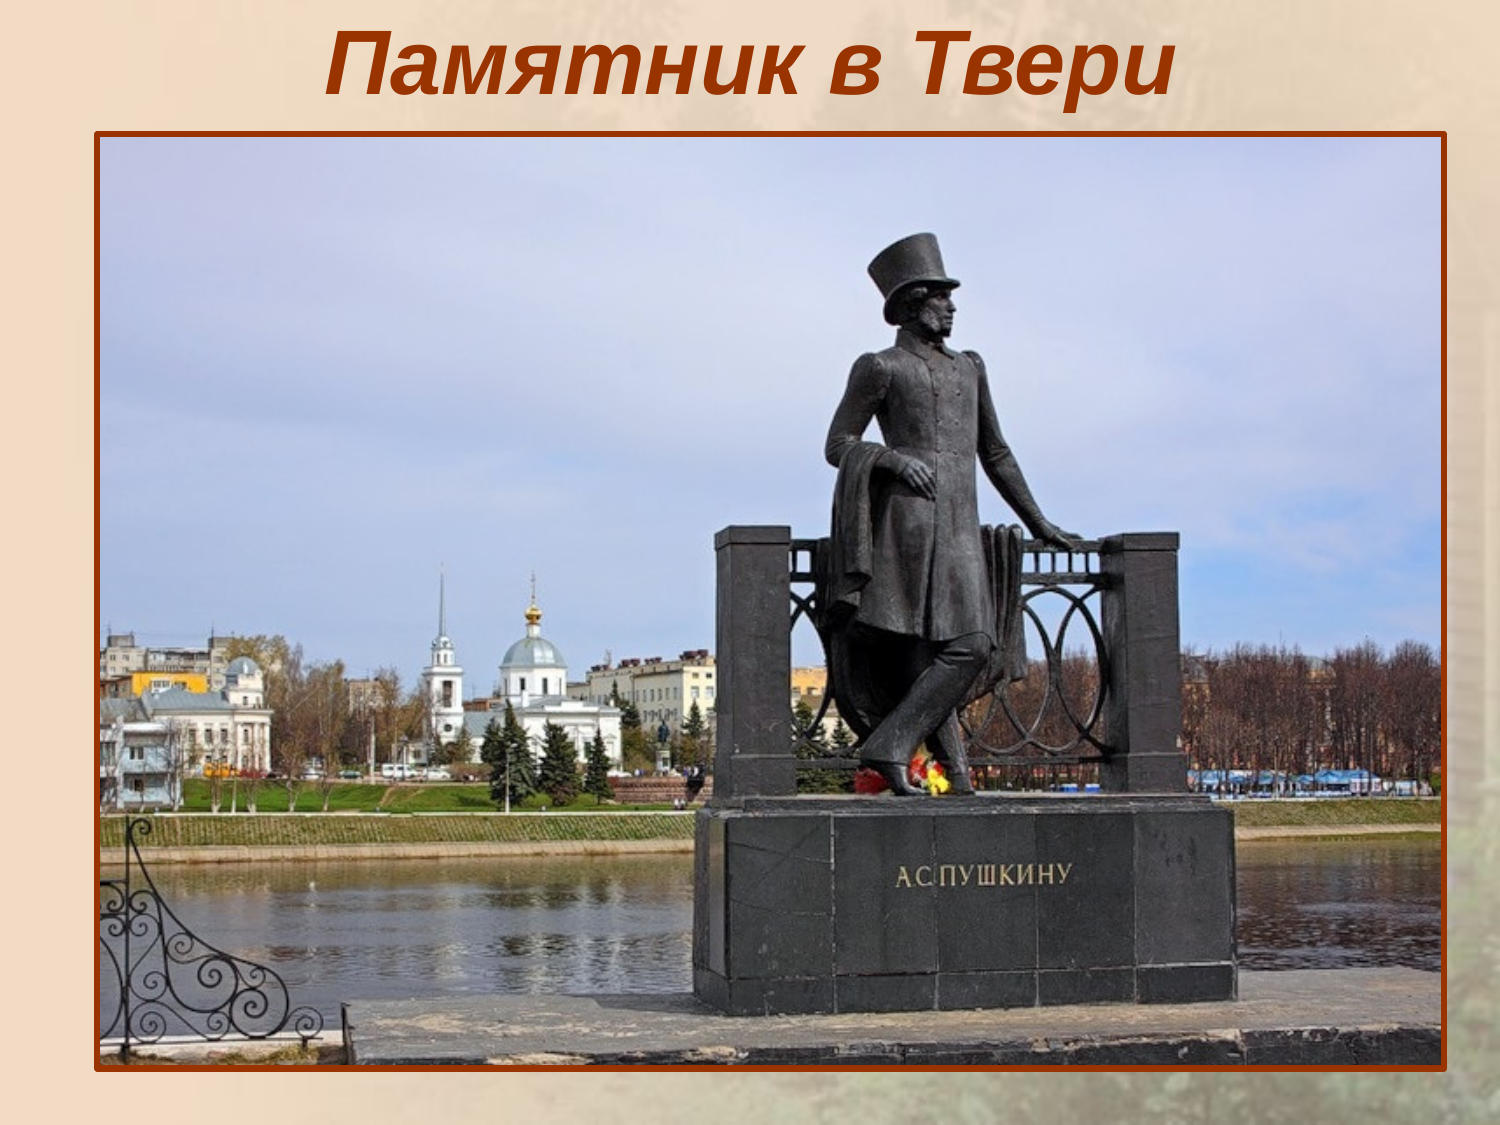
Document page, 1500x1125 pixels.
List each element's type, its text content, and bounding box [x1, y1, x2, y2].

picture [0, 0, 1500, 1125]
title Памятник в Твери [76, 0, 1427, 117]
